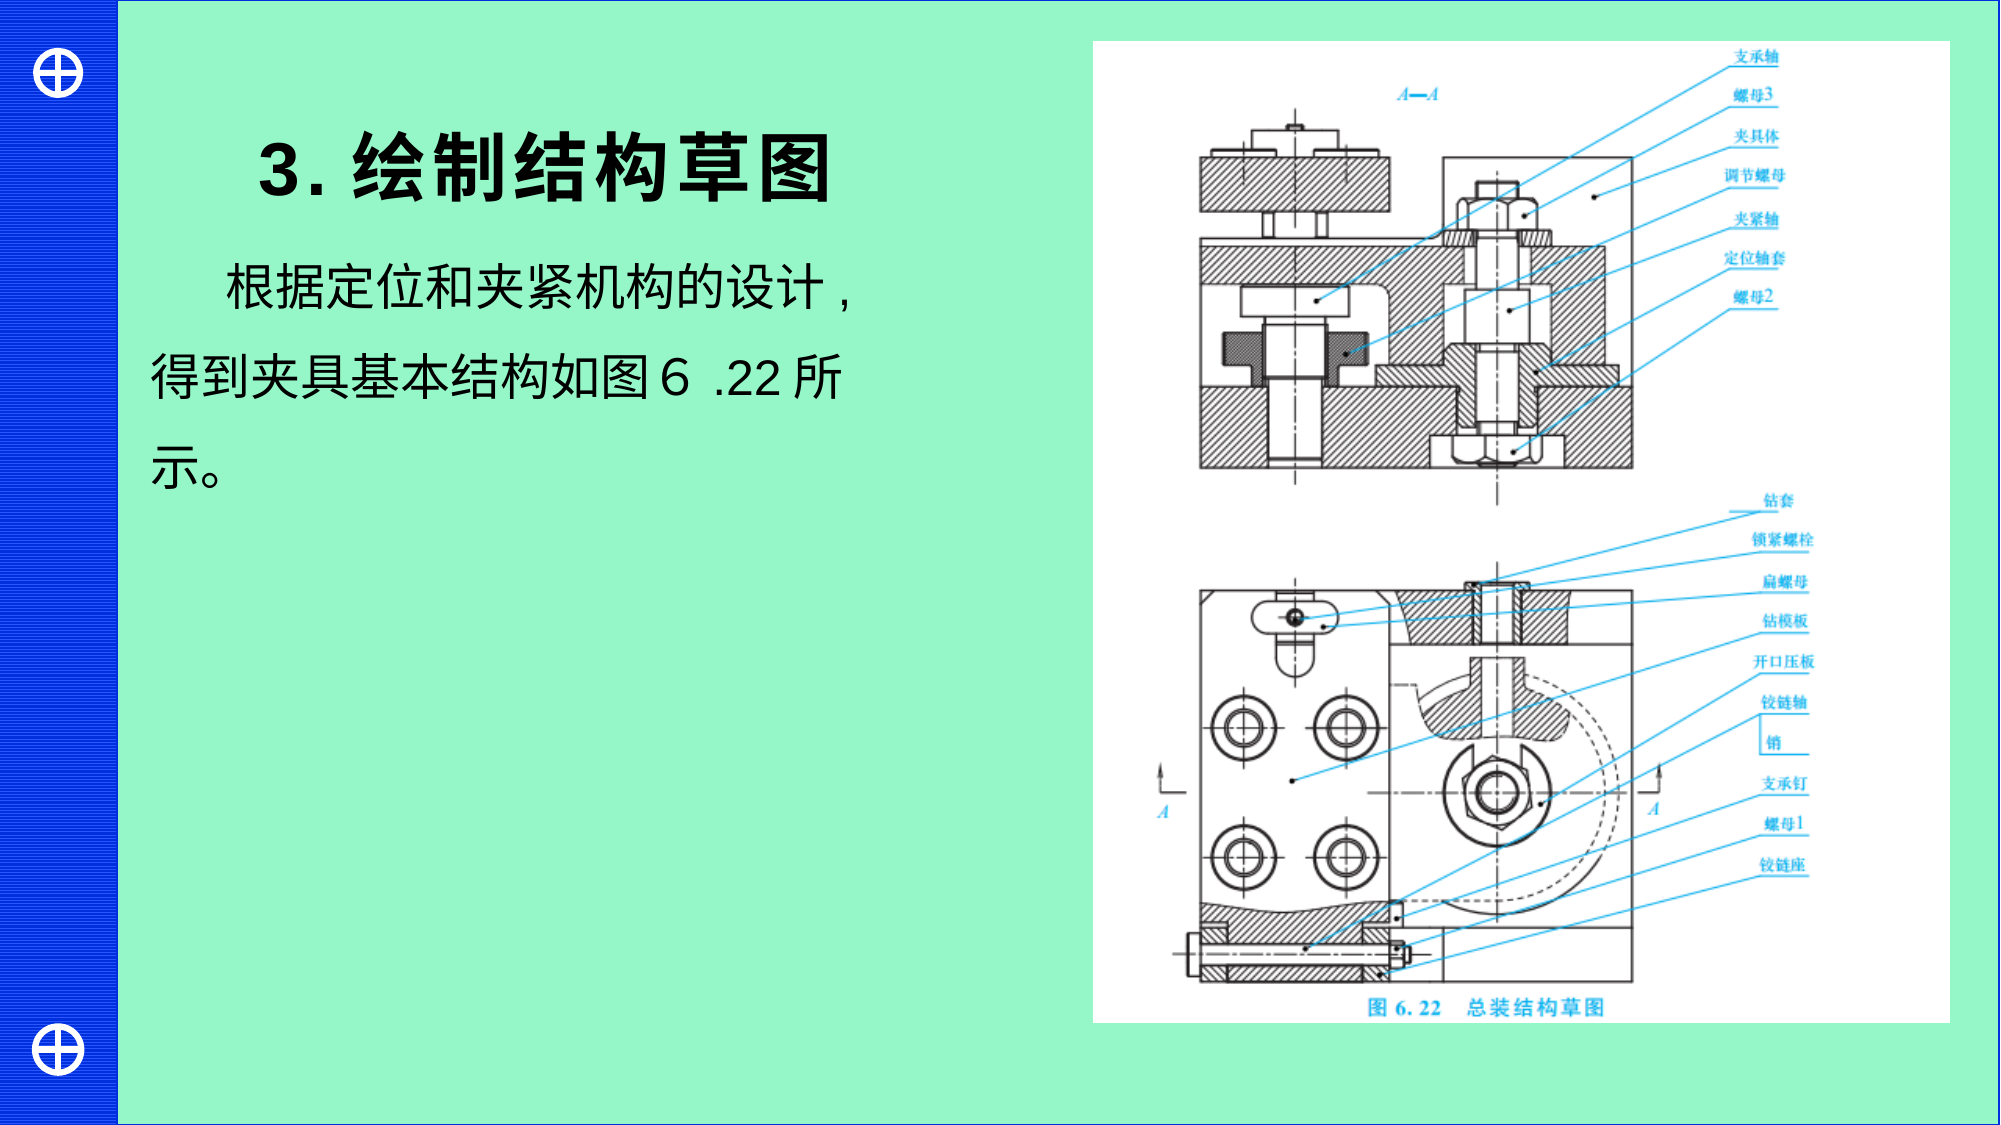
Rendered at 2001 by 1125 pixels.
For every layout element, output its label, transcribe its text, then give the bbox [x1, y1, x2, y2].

text_box 3.绘制结构草图 [135, 96, 1093, 218]
text_box 根据定位和夹紧机构的设计, 得到夹具基本结构如图６.22所示。 [135, 217, 885, 593]
picture [1093, 41, 1950, 1023]
